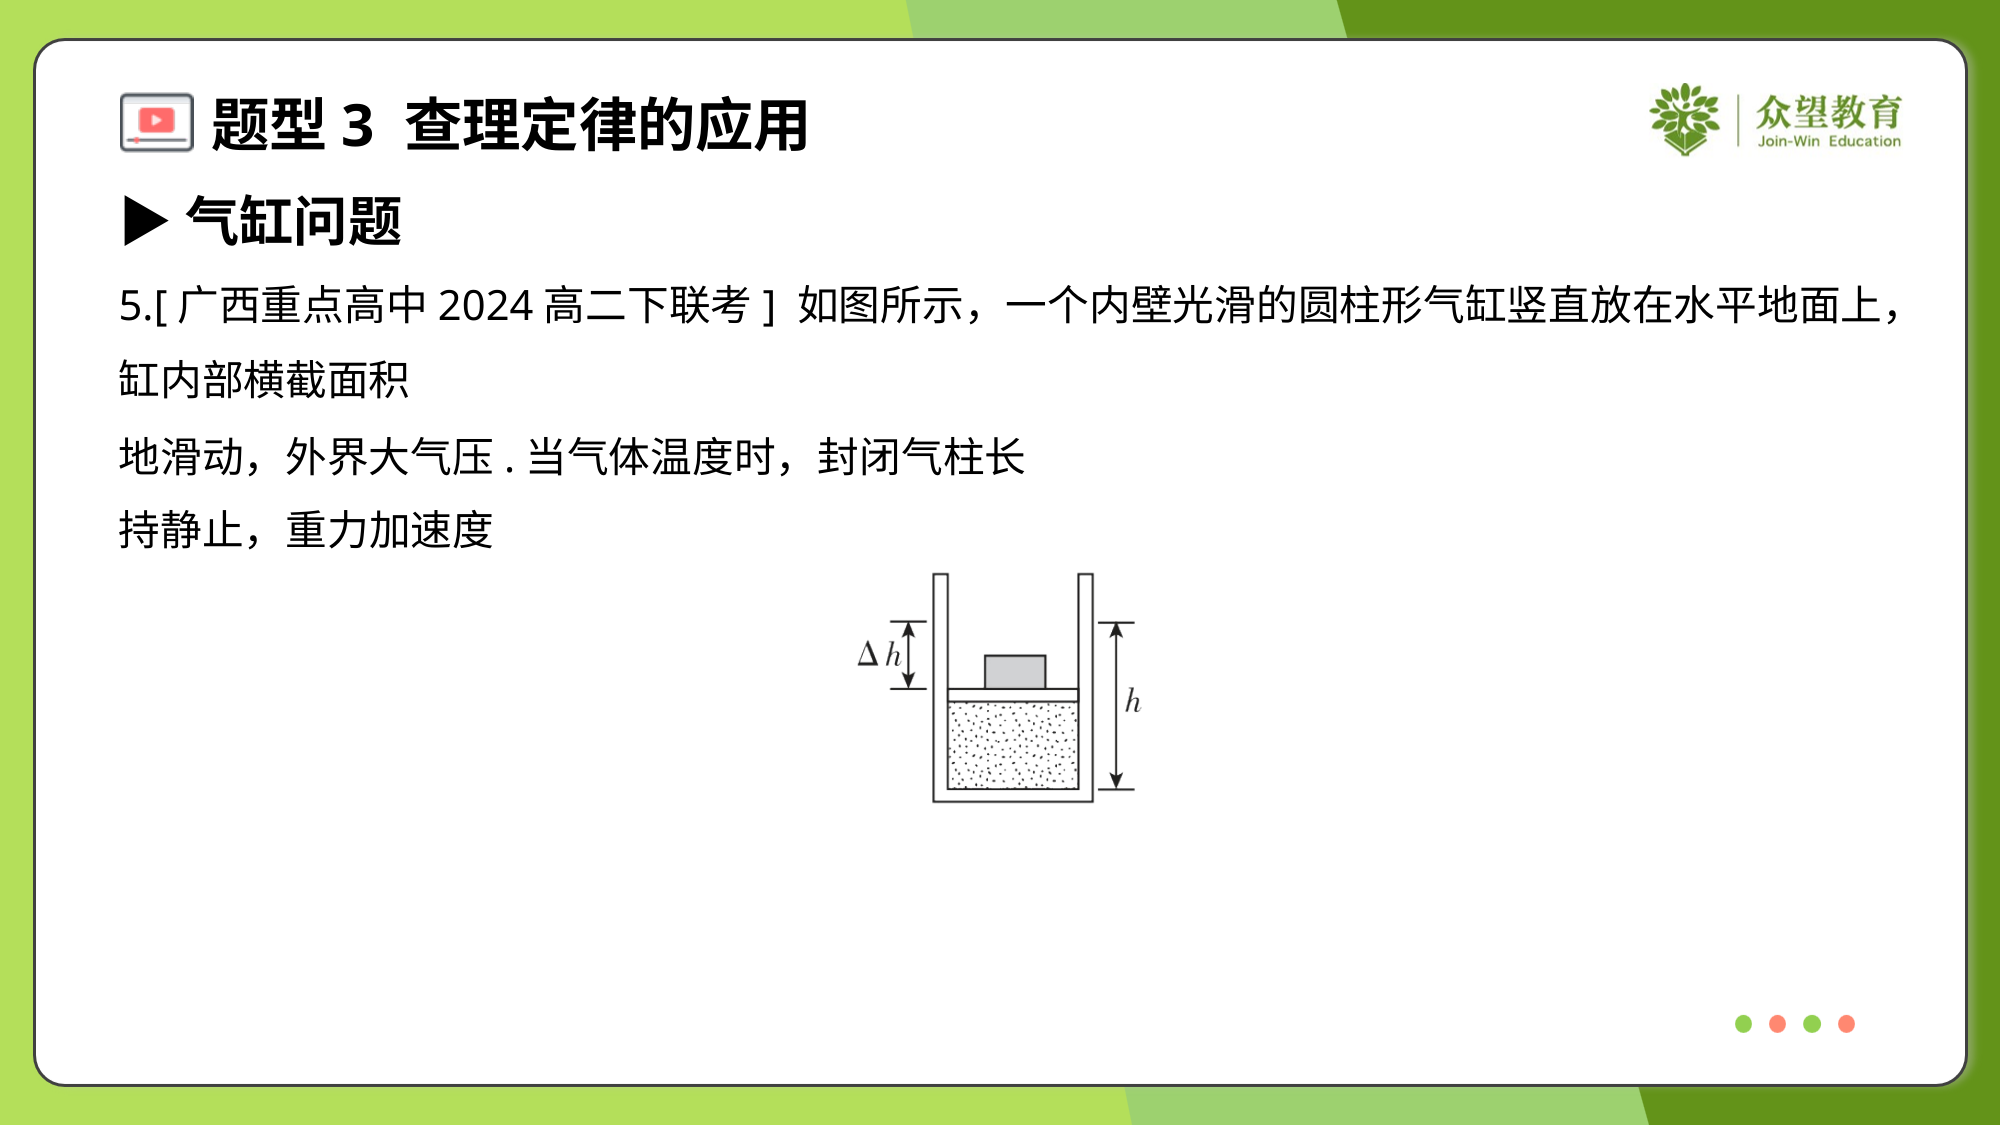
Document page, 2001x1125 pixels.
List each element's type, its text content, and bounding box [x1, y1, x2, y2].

picture [0, 0, 2000, 1125]
text_box ▶气缸问题 [118, 158, 1883, 278]
